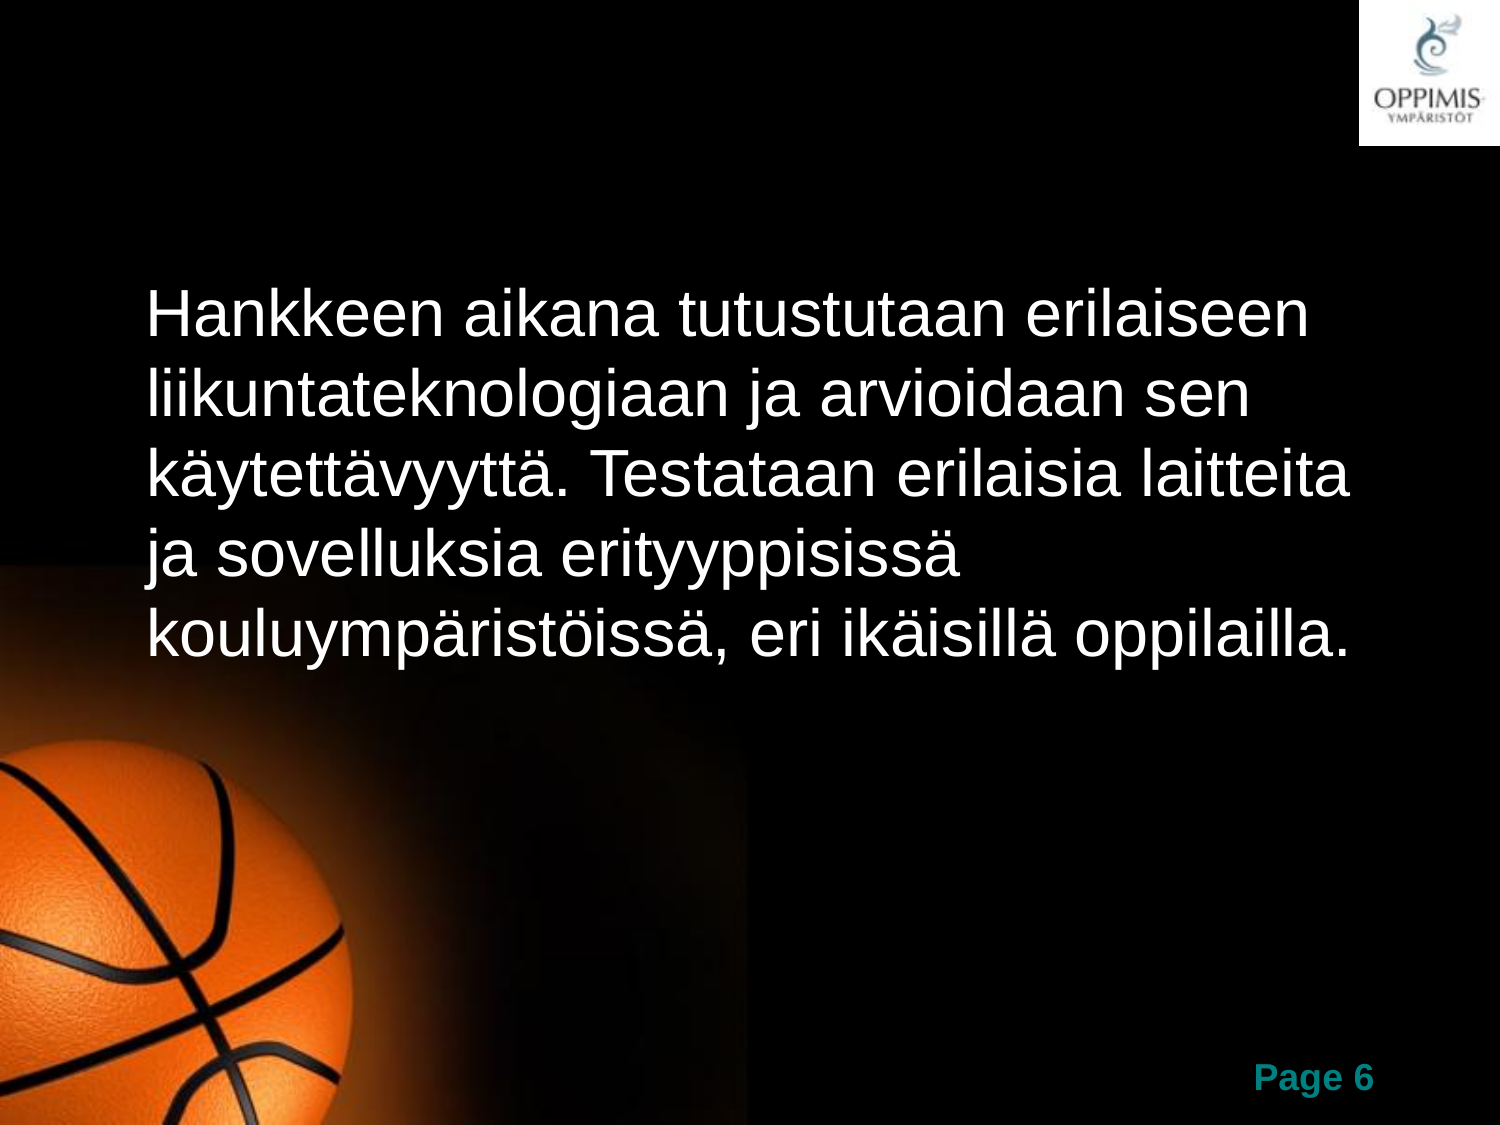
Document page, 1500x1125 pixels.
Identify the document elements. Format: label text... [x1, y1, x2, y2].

picture [0, 0, 1500, 1125]
list Hankkeen aikana tutustutaan erilaiseen liikuntateknologiaan ja arvioidaan sen käytettävyyttä. Testataan erilaisia laitteita ja sovelluksia erityyppisissä kouluympäristöissä, eri ikäisillä oppilailla. [75, 262, 1425, 1005]
